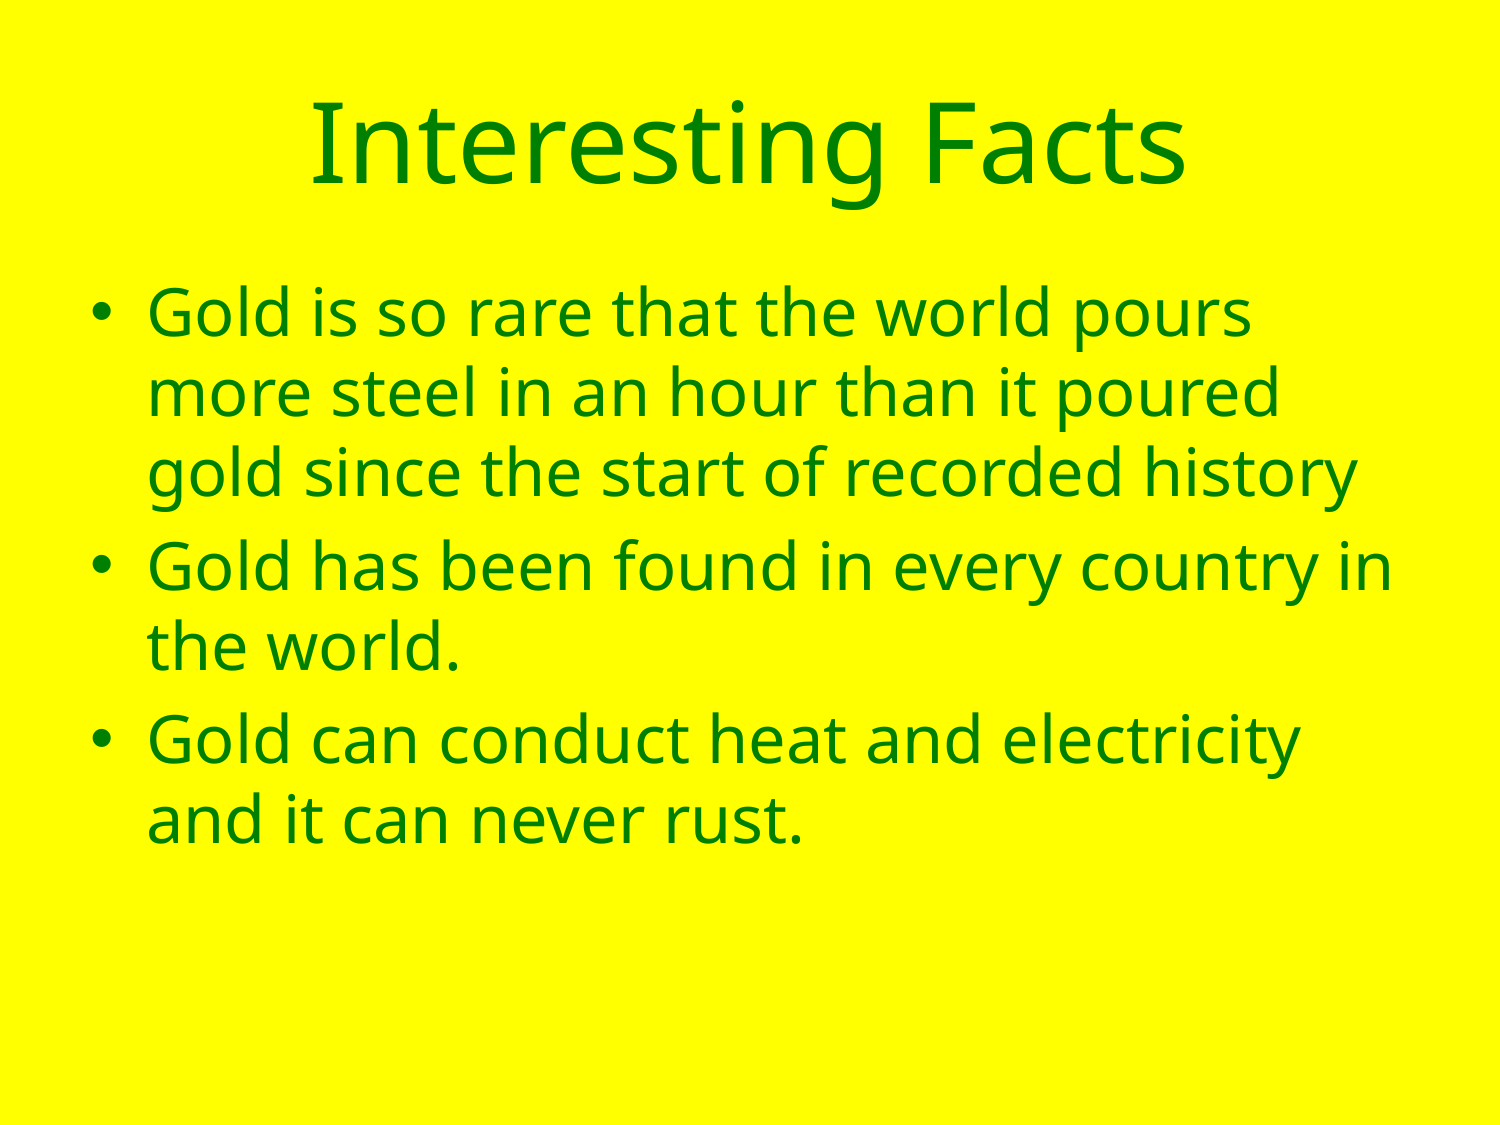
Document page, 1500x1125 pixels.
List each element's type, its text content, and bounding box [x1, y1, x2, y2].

title Interesting Facts [75, 45, 1425, 233]
list Gold is so rare that the world pours more steel in an hour than it poured gold since the start of recorded history Gold has been found in every country in the world. Gold can conduct heat and electricity and it can never rust. [75, 262, 1425, 1005]
